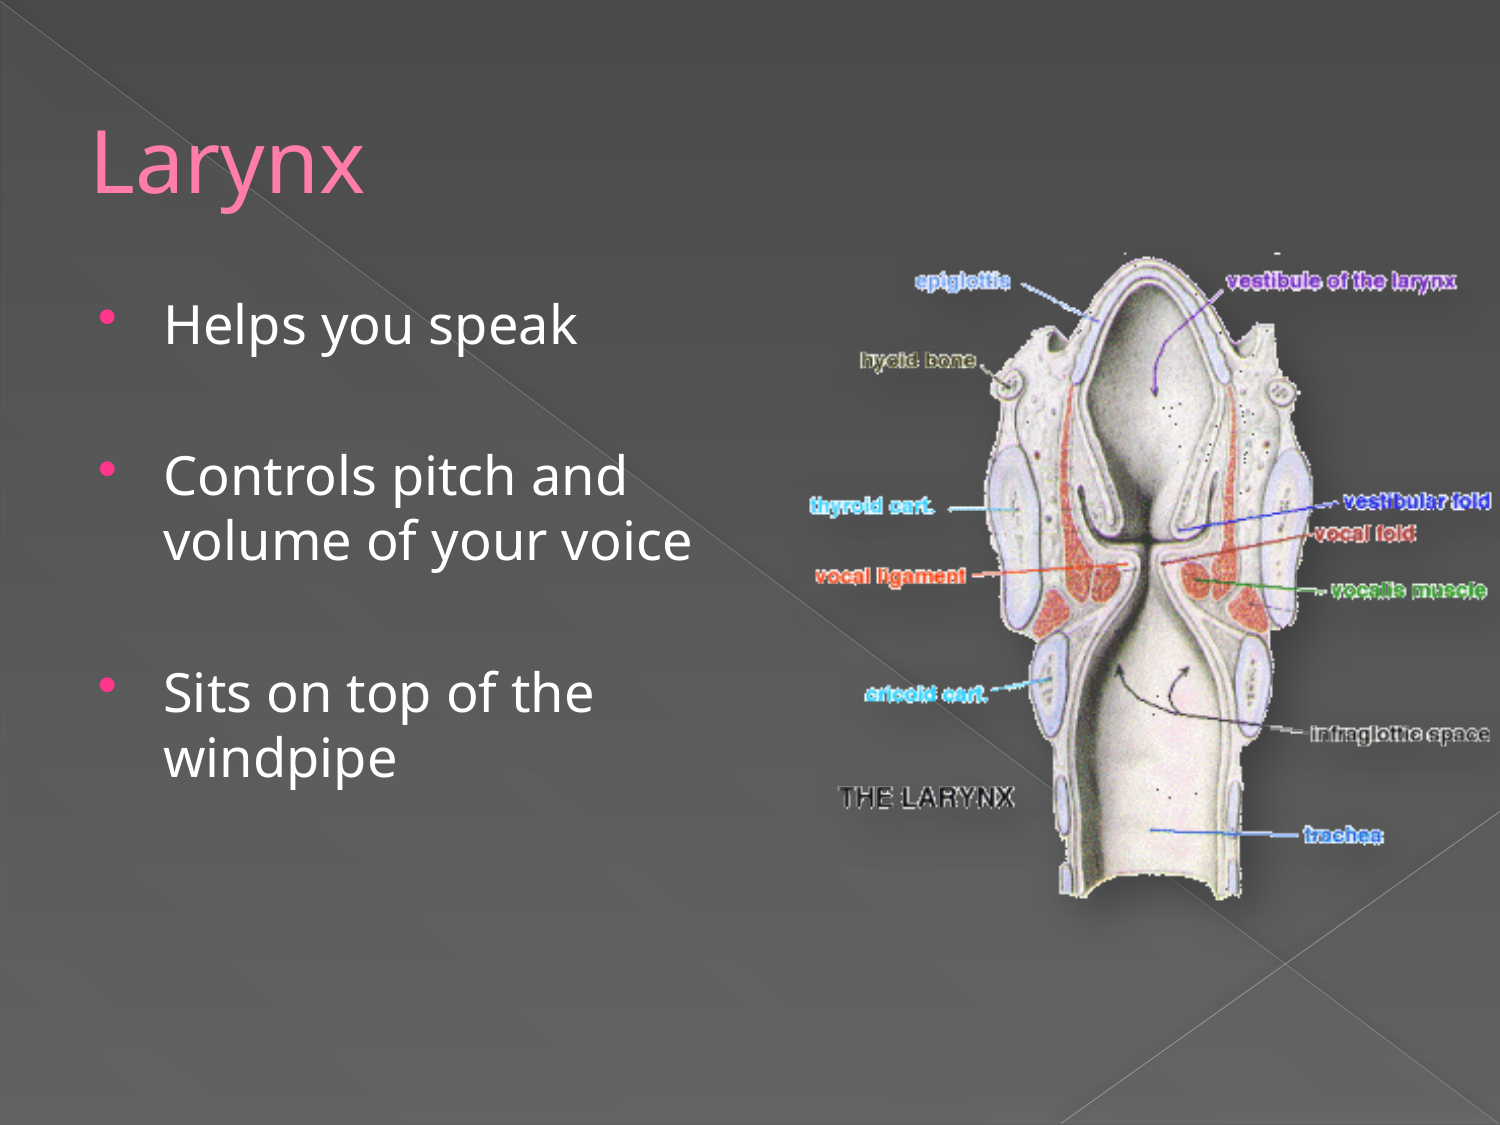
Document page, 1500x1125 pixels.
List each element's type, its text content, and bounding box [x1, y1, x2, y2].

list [799, 243, 1500, 912]
title Larynx [75, 43, 1425, 274]
list Helps you speak Controls pitch and volume of your voice Sits on top of the windpipe [75, 282, 738, 1025]
